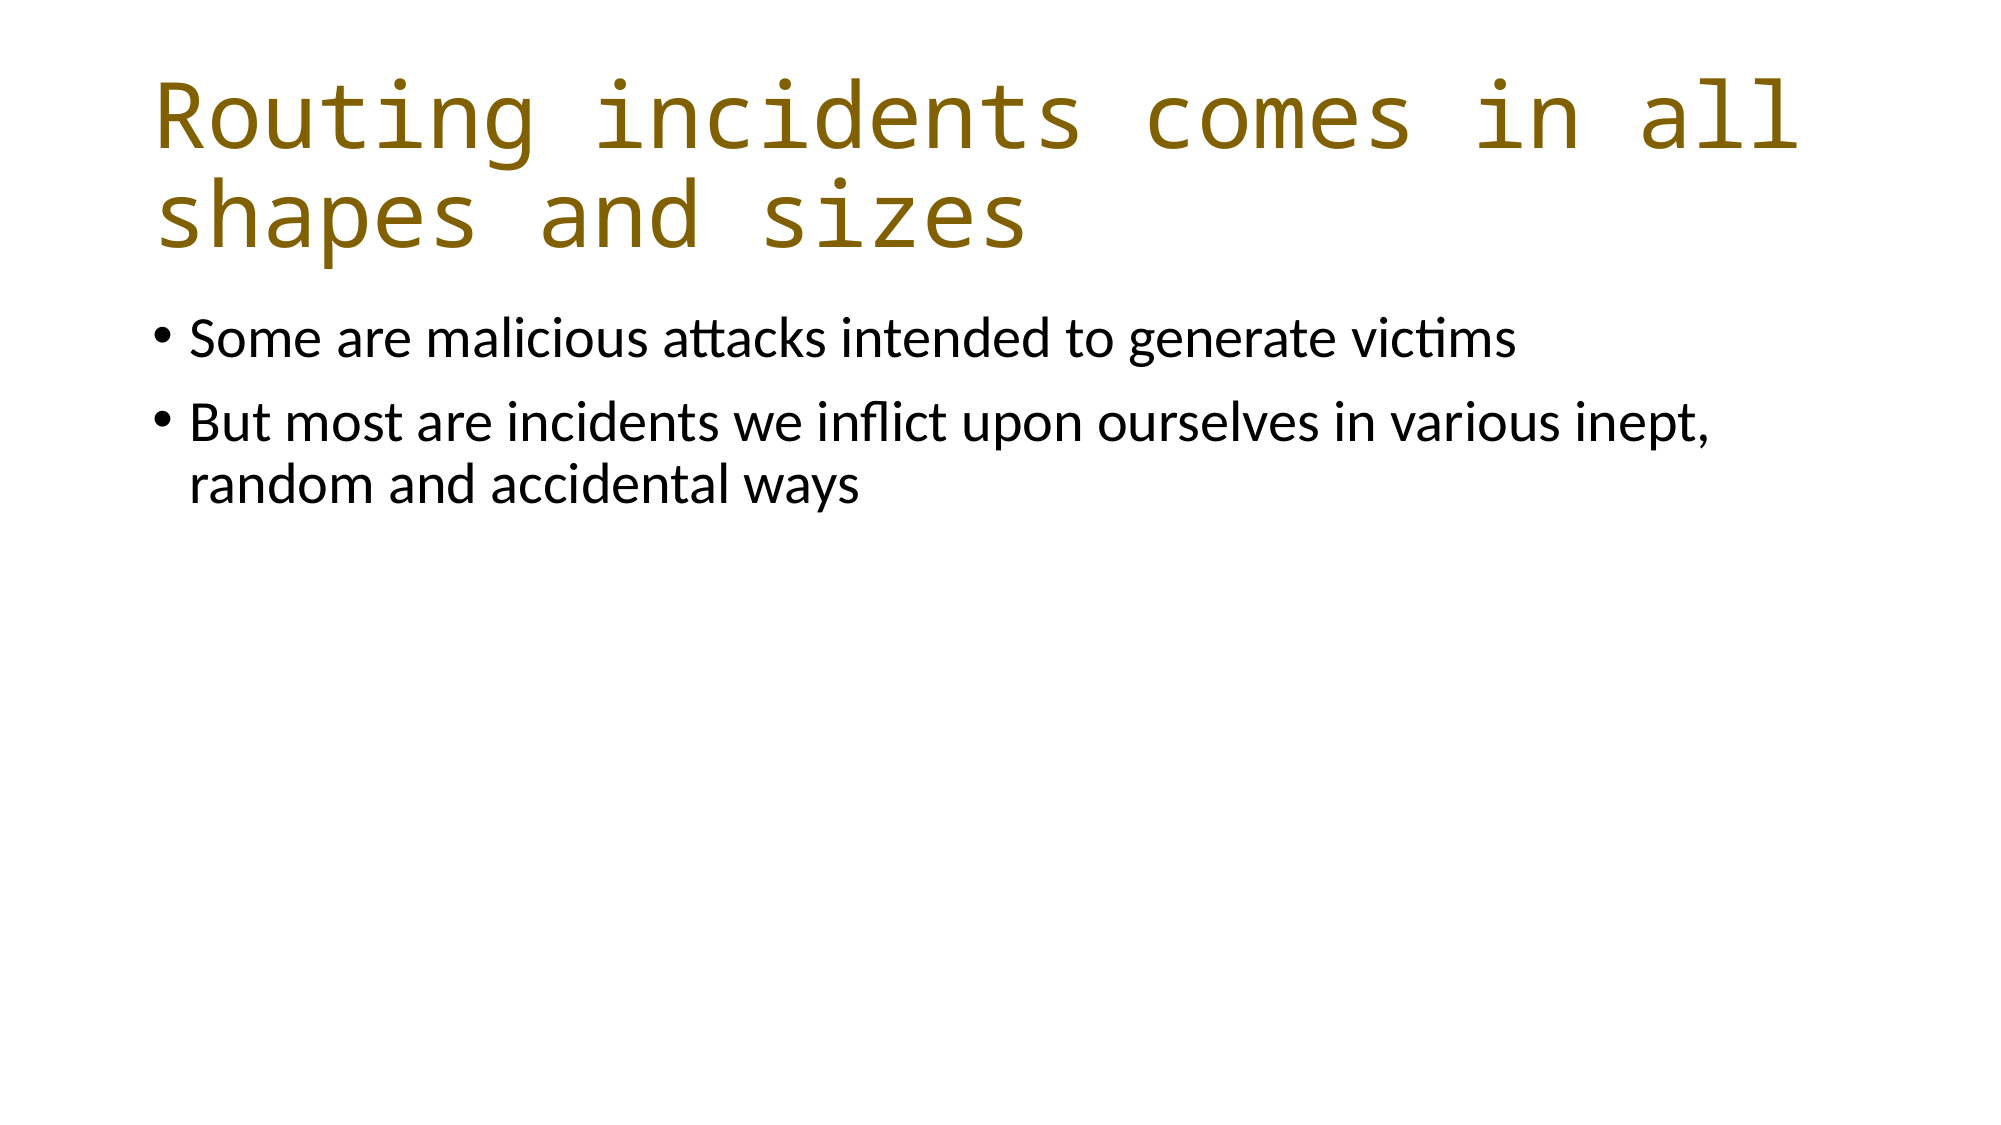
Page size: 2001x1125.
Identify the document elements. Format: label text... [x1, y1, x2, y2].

title Routing incidents comes in all shapes and sizes [137, 59, 1863, 278]
list Some are malicious attacks intended to generate victims But most are incidents we inflict upon ourselves in various inept, random and accidental ways [137, 299, 1863, 1014]
